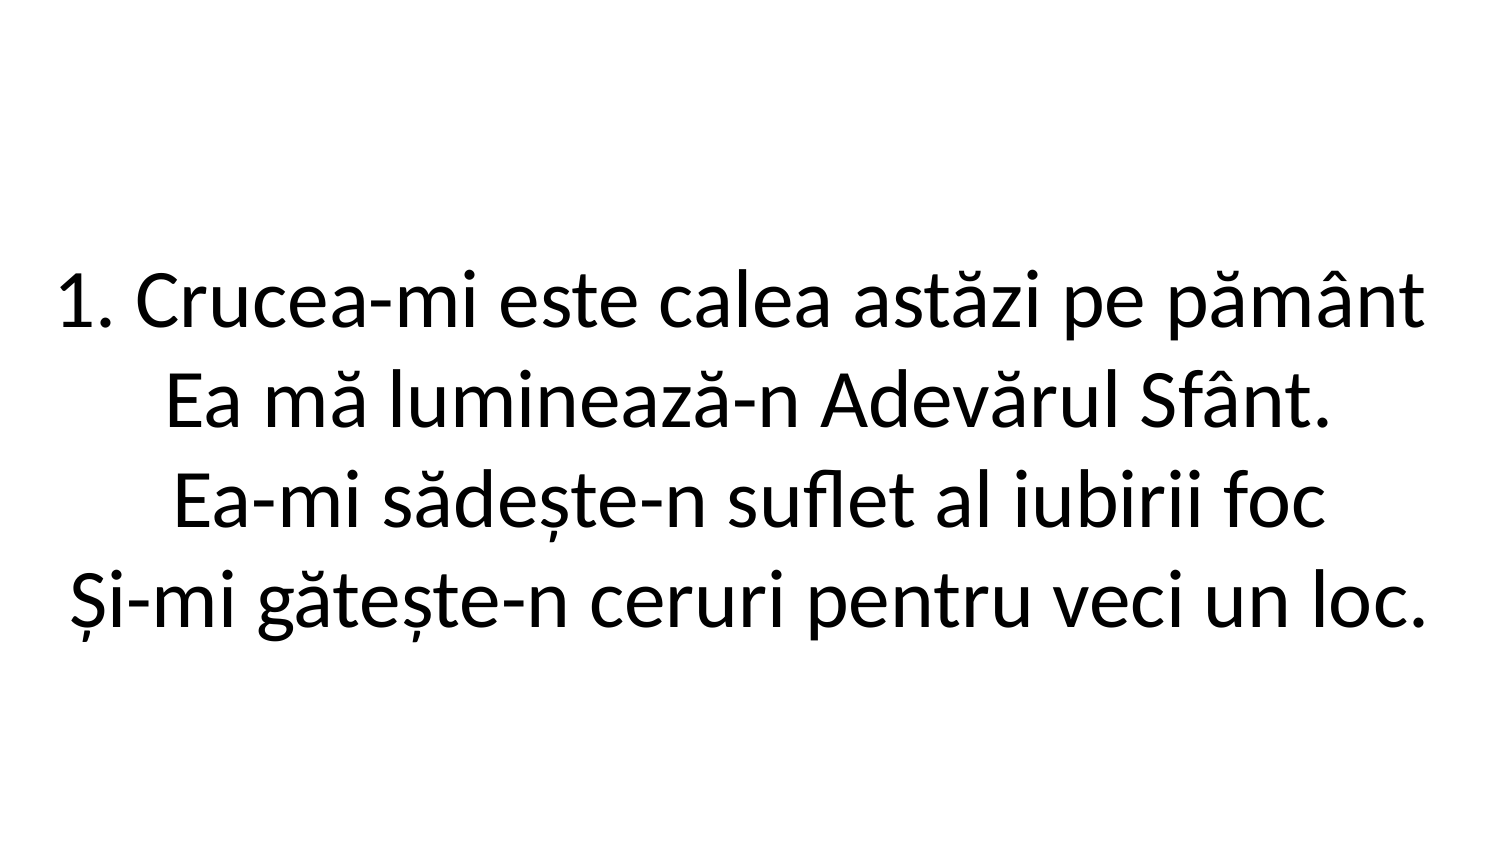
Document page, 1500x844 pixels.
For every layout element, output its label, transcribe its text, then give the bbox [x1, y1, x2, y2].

text_box 1. Crucea-mi este calea astăzi pe pământ Ea mă luminează-n Adevărul Sfânt. Ea-mi sădește-n suflet al iubirii foc Și-mi gătește-n ceruri pentru veci un loc. [38, 192, 1462, 652]
